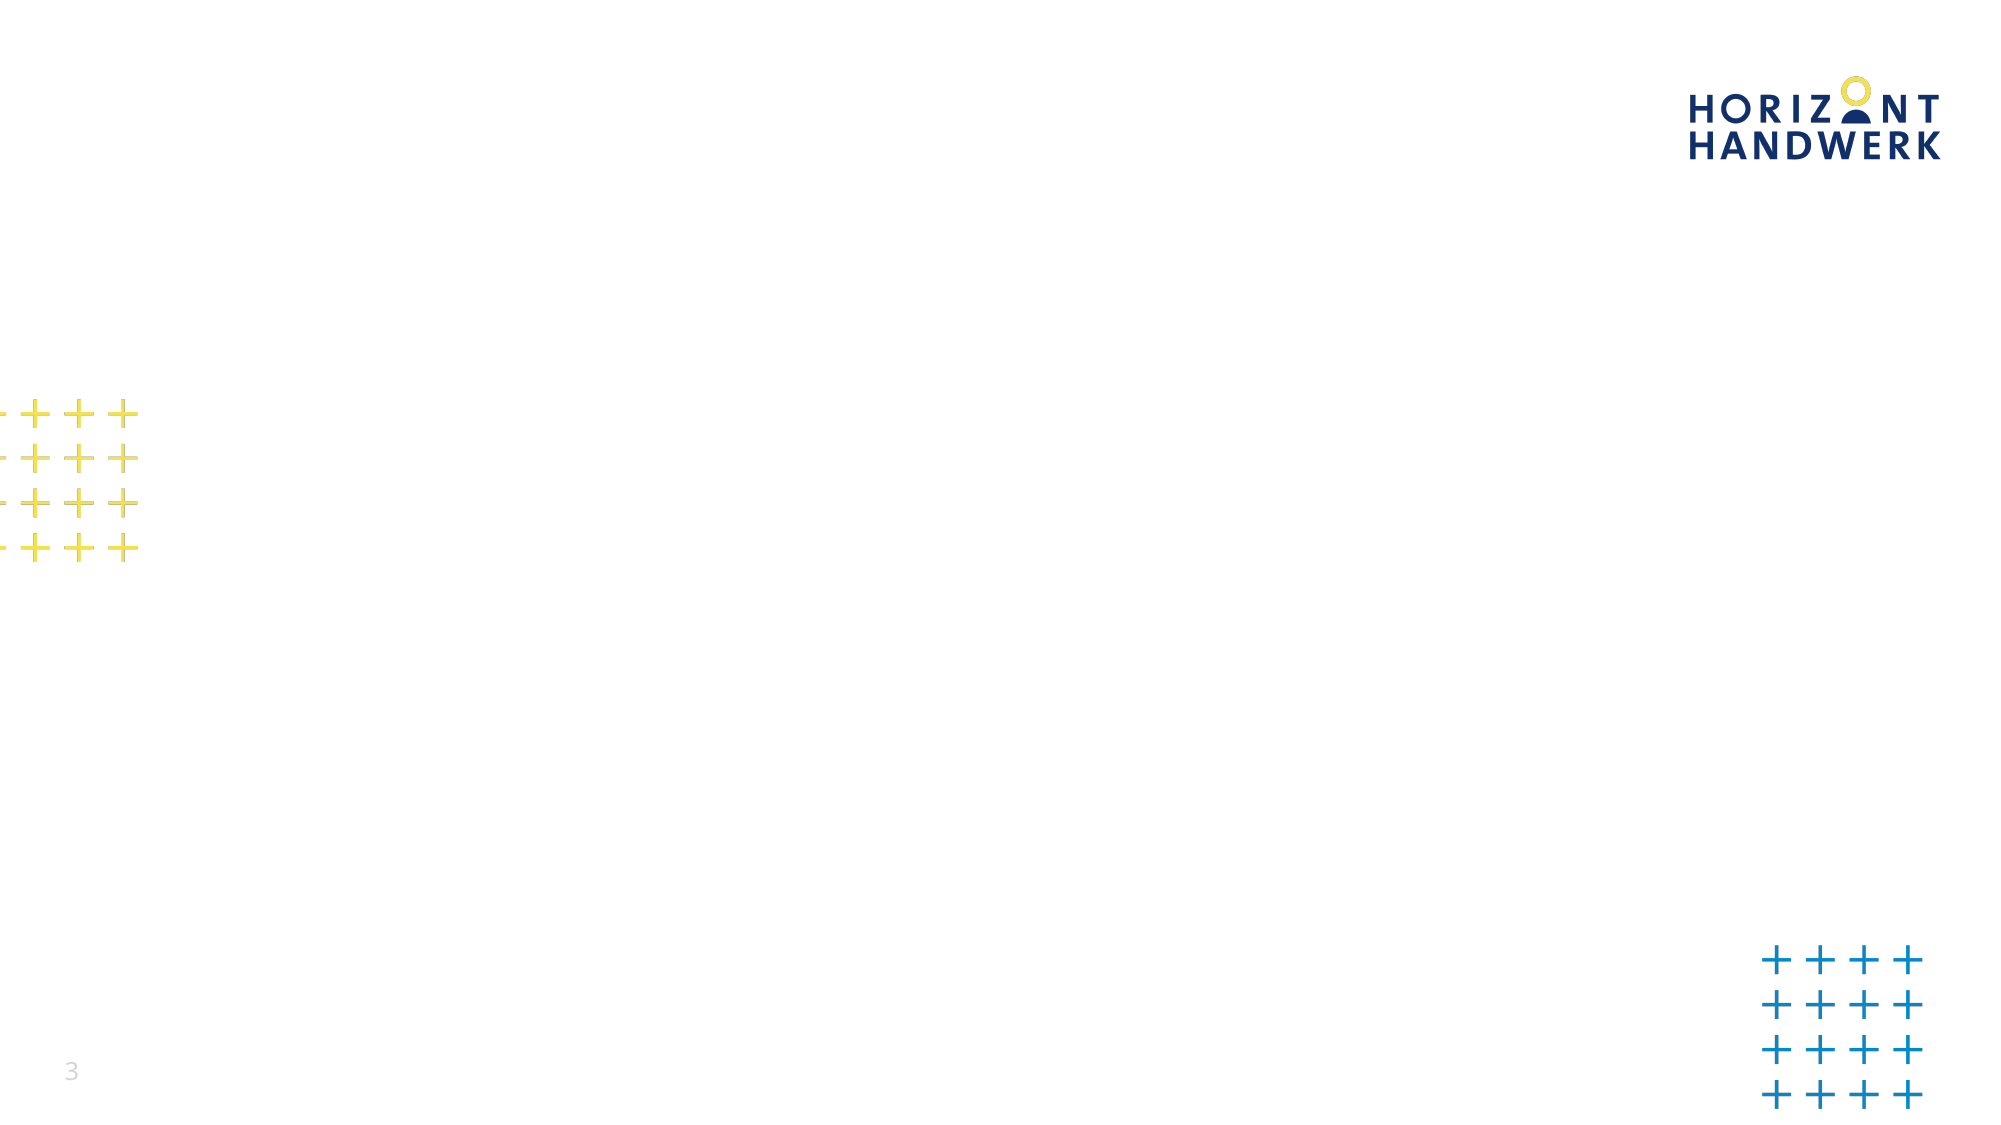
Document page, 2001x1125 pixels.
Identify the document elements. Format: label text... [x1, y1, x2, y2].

slide_number 3 [25, 1042, 119, 1103]
picture [1756, 939, 1928, 1115]
picture [0, 393, 143, 568]
picture [1683, 73, 1945, 167]
